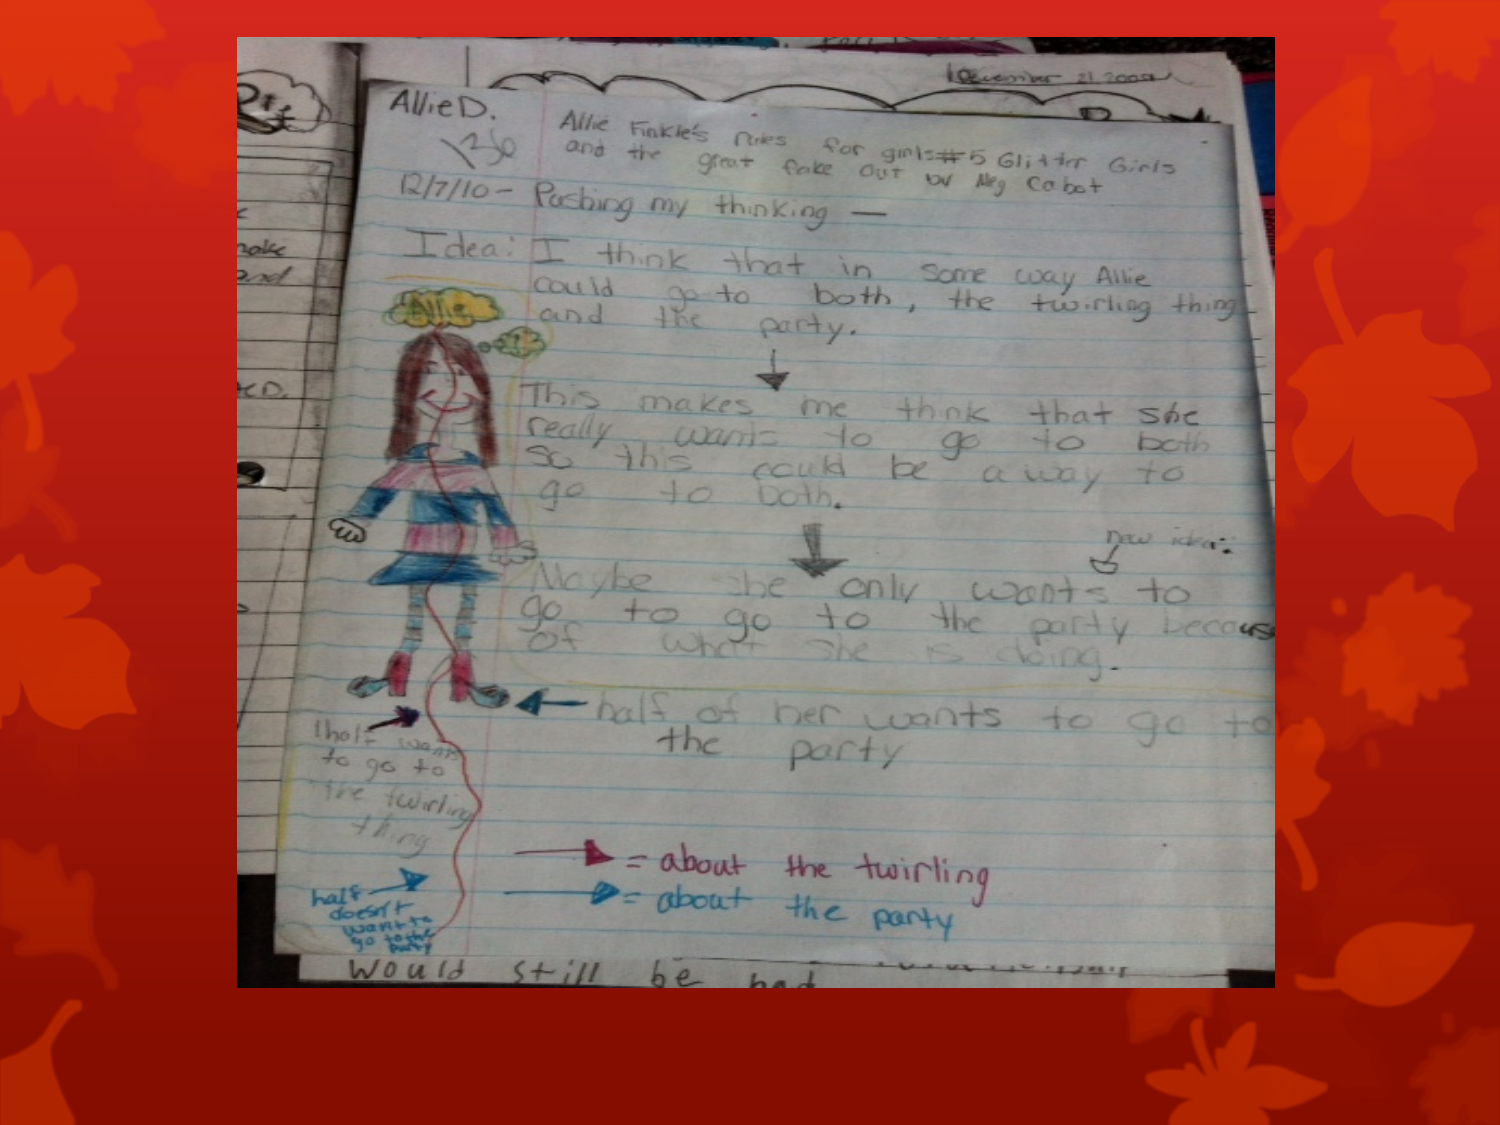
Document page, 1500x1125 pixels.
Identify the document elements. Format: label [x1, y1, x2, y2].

picture [236, 36, 1276, 988]
